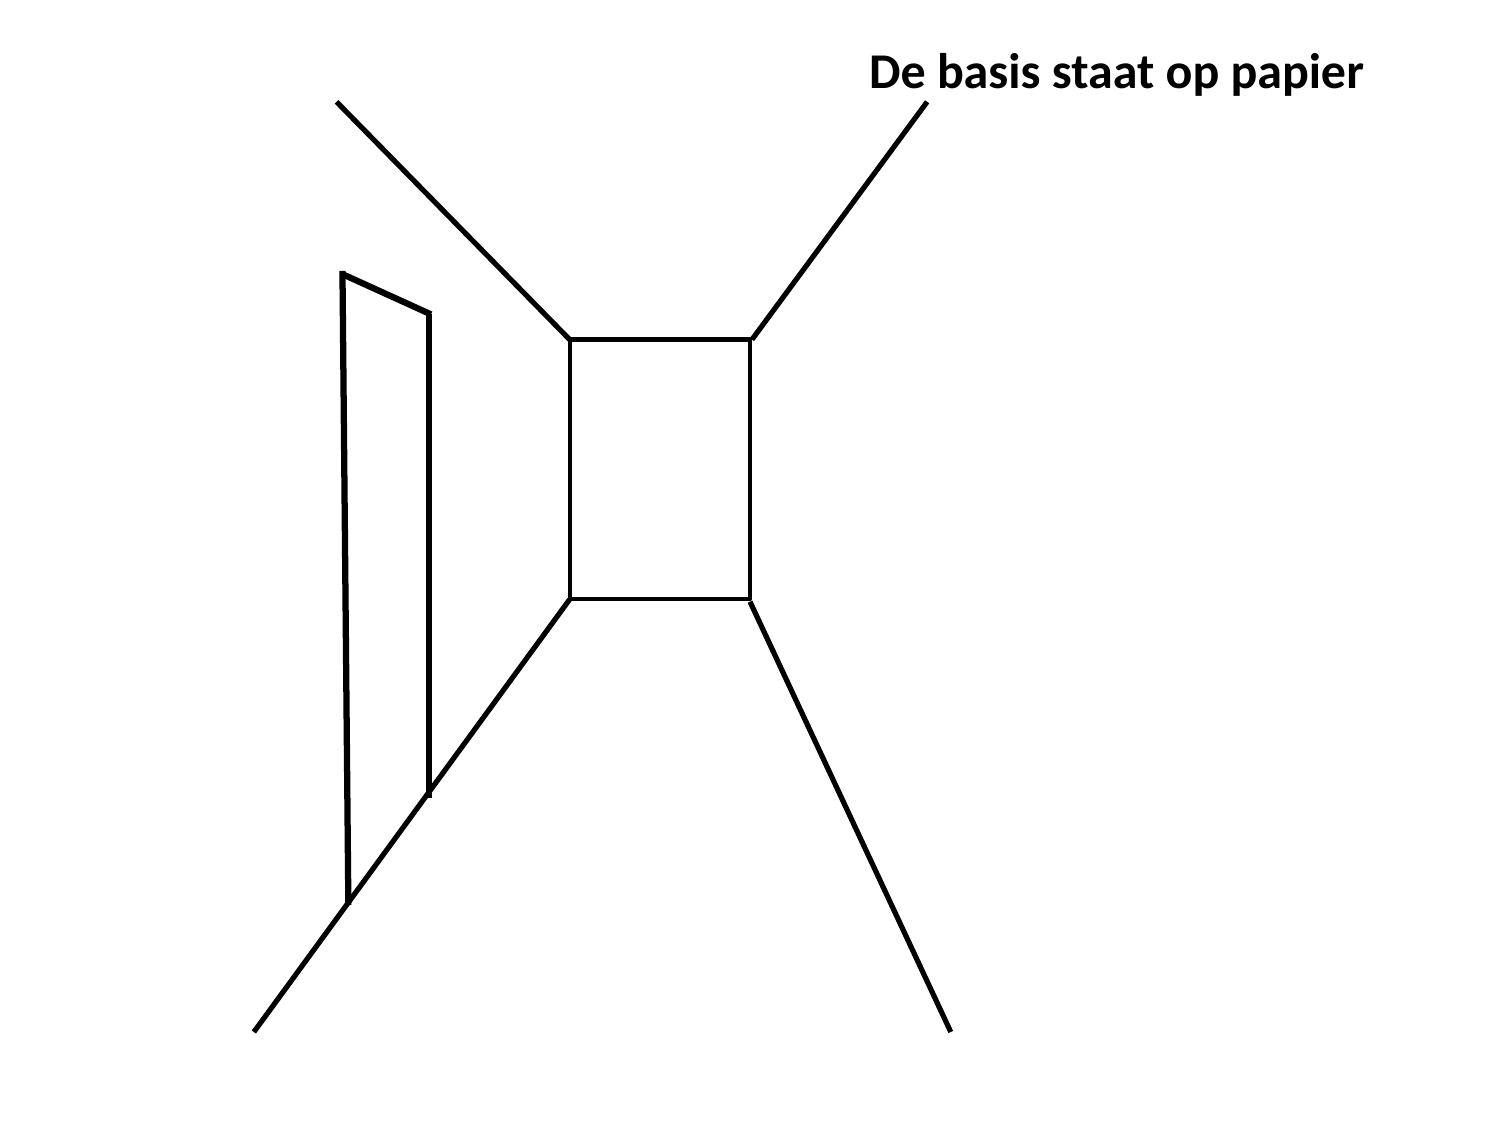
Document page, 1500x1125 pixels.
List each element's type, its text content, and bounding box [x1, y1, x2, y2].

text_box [253, 599, 570, 1033]
text_box [568, 337, 752, 601]
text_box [342, 273, 432, 315]
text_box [342, 322, 349, 906]
text_box De basis staat op papier [761, 30, 1472, 106]
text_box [751, 101, 928, 340]
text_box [336, 101, 570, 340]
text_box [749, 601, 951, 1033]
